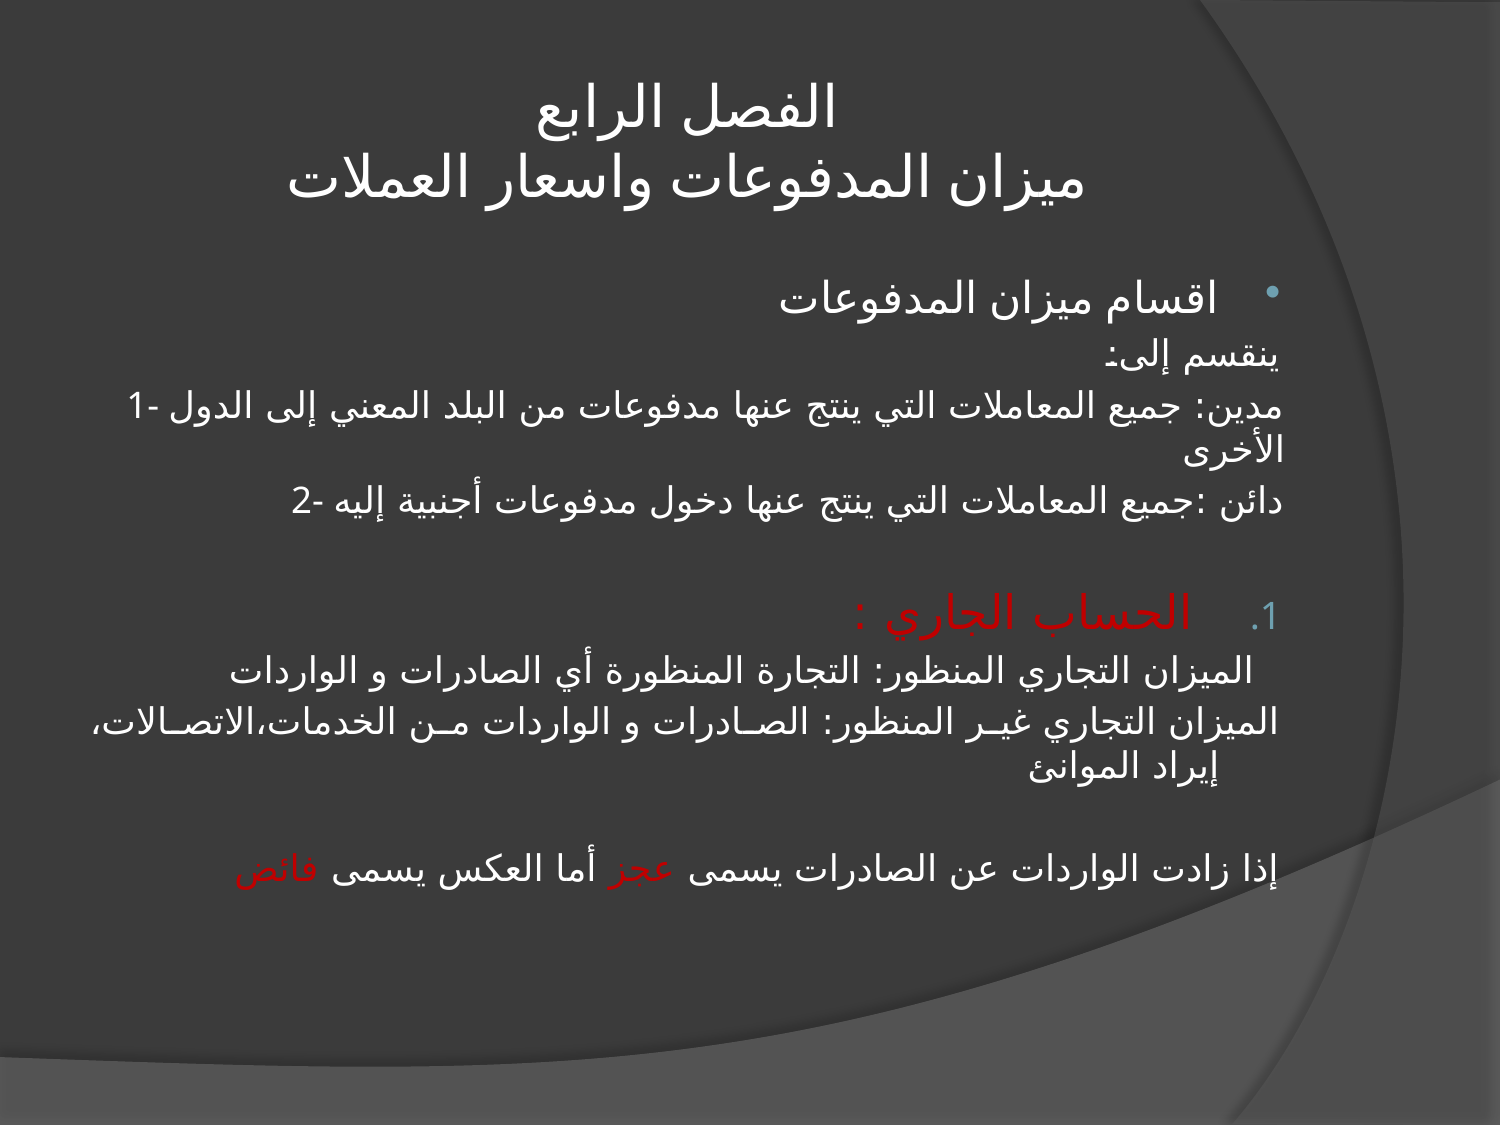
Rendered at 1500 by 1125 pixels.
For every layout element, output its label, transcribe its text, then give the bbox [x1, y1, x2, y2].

list اقسام ميزان المدفوعات ينقسم إلى: 1- مدين: جميع المعاملات التي ينتج عنها مدفوعات من البلد المعني إلى الدول الأخرى 2- دائن :جميع المعاملات التي ينتج عنها دخول مدفوعات أجنبية إليه الحساب الجاري : الميزان التجاري المنظور: التجارة المنظورة أي الصادرات و الواردات الميزان التجاري غير المنظور: الصادرات و الواردات من الخدمات،الاتصالات، إيراد الموانئ إذا زادت الواردات عن الصادرات يسمى عجز أما العكس يسمى فائض [75, 262, 1300, 1005]
title الفصل الرابع ميزان المدفوعات واسعار العملات [75, 45, 1300, 233]
